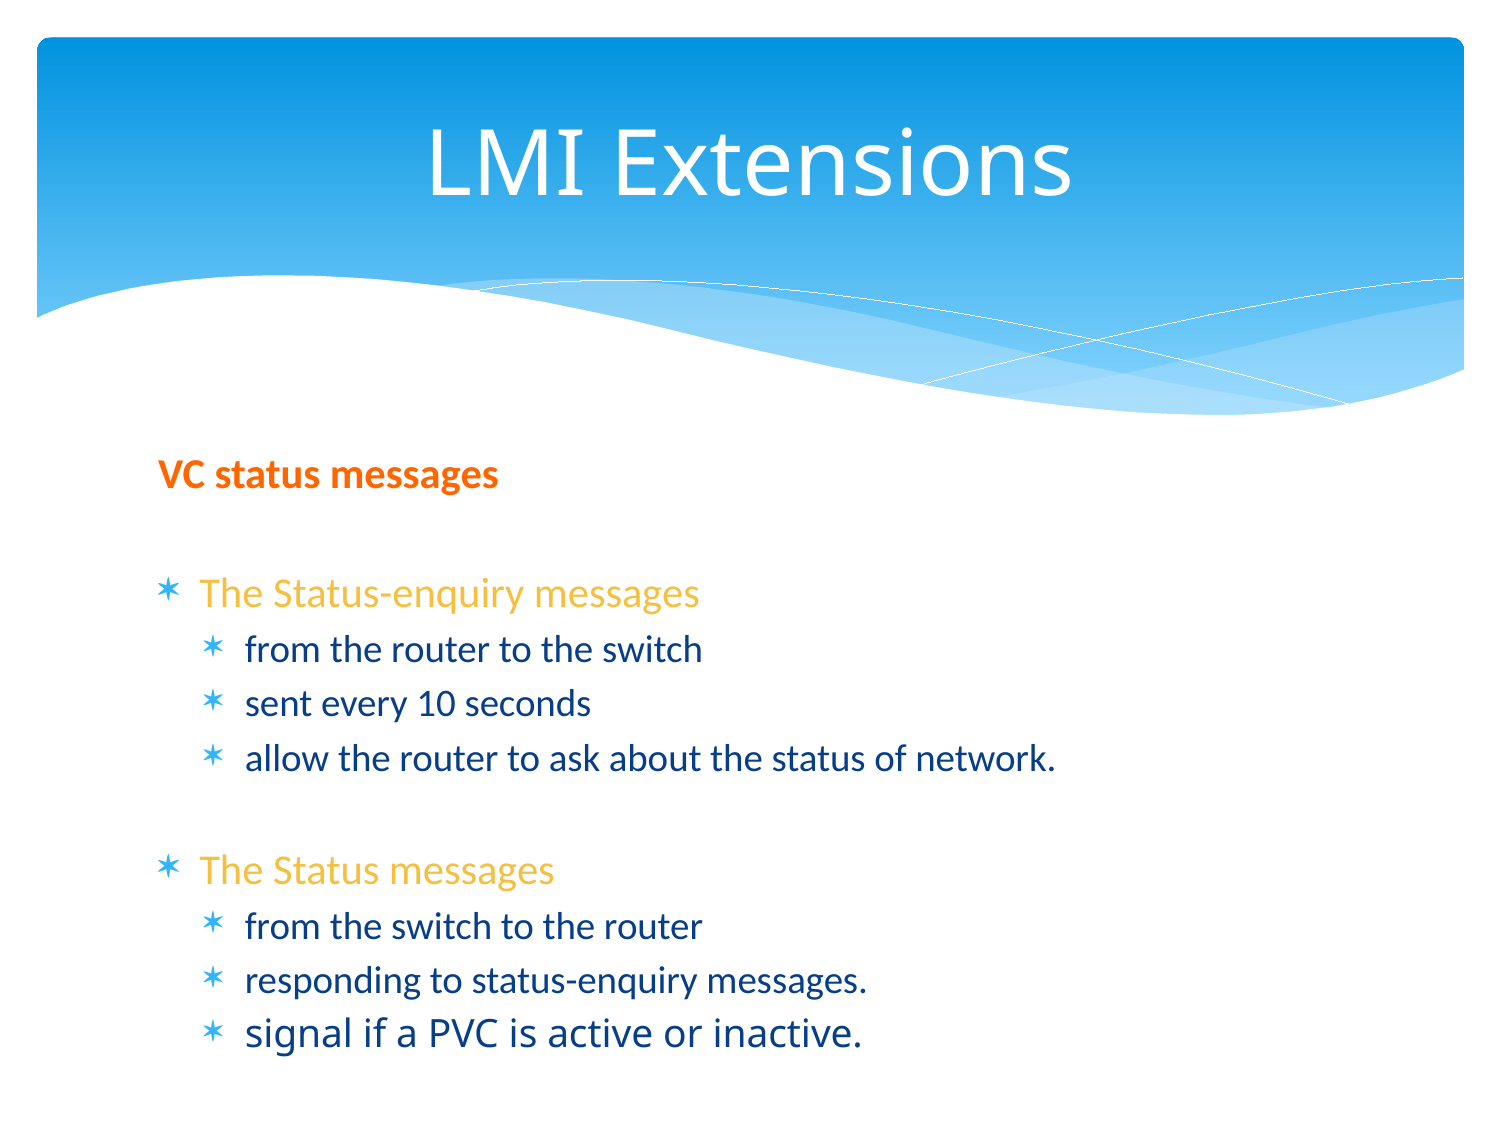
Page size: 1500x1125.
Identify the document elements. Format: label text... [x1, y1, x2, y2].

title LMI Extensions [75, 55, 1425, 261]
list VC status messages The Status-enquiry messages from the router to the switch sent every 10 seconds allow the router to ask about the status of network. The Status messages from the switch to the router responding to status-enquiry messages. signal if a PVC is active or inactive. [143, 438, 1359, 1069]
